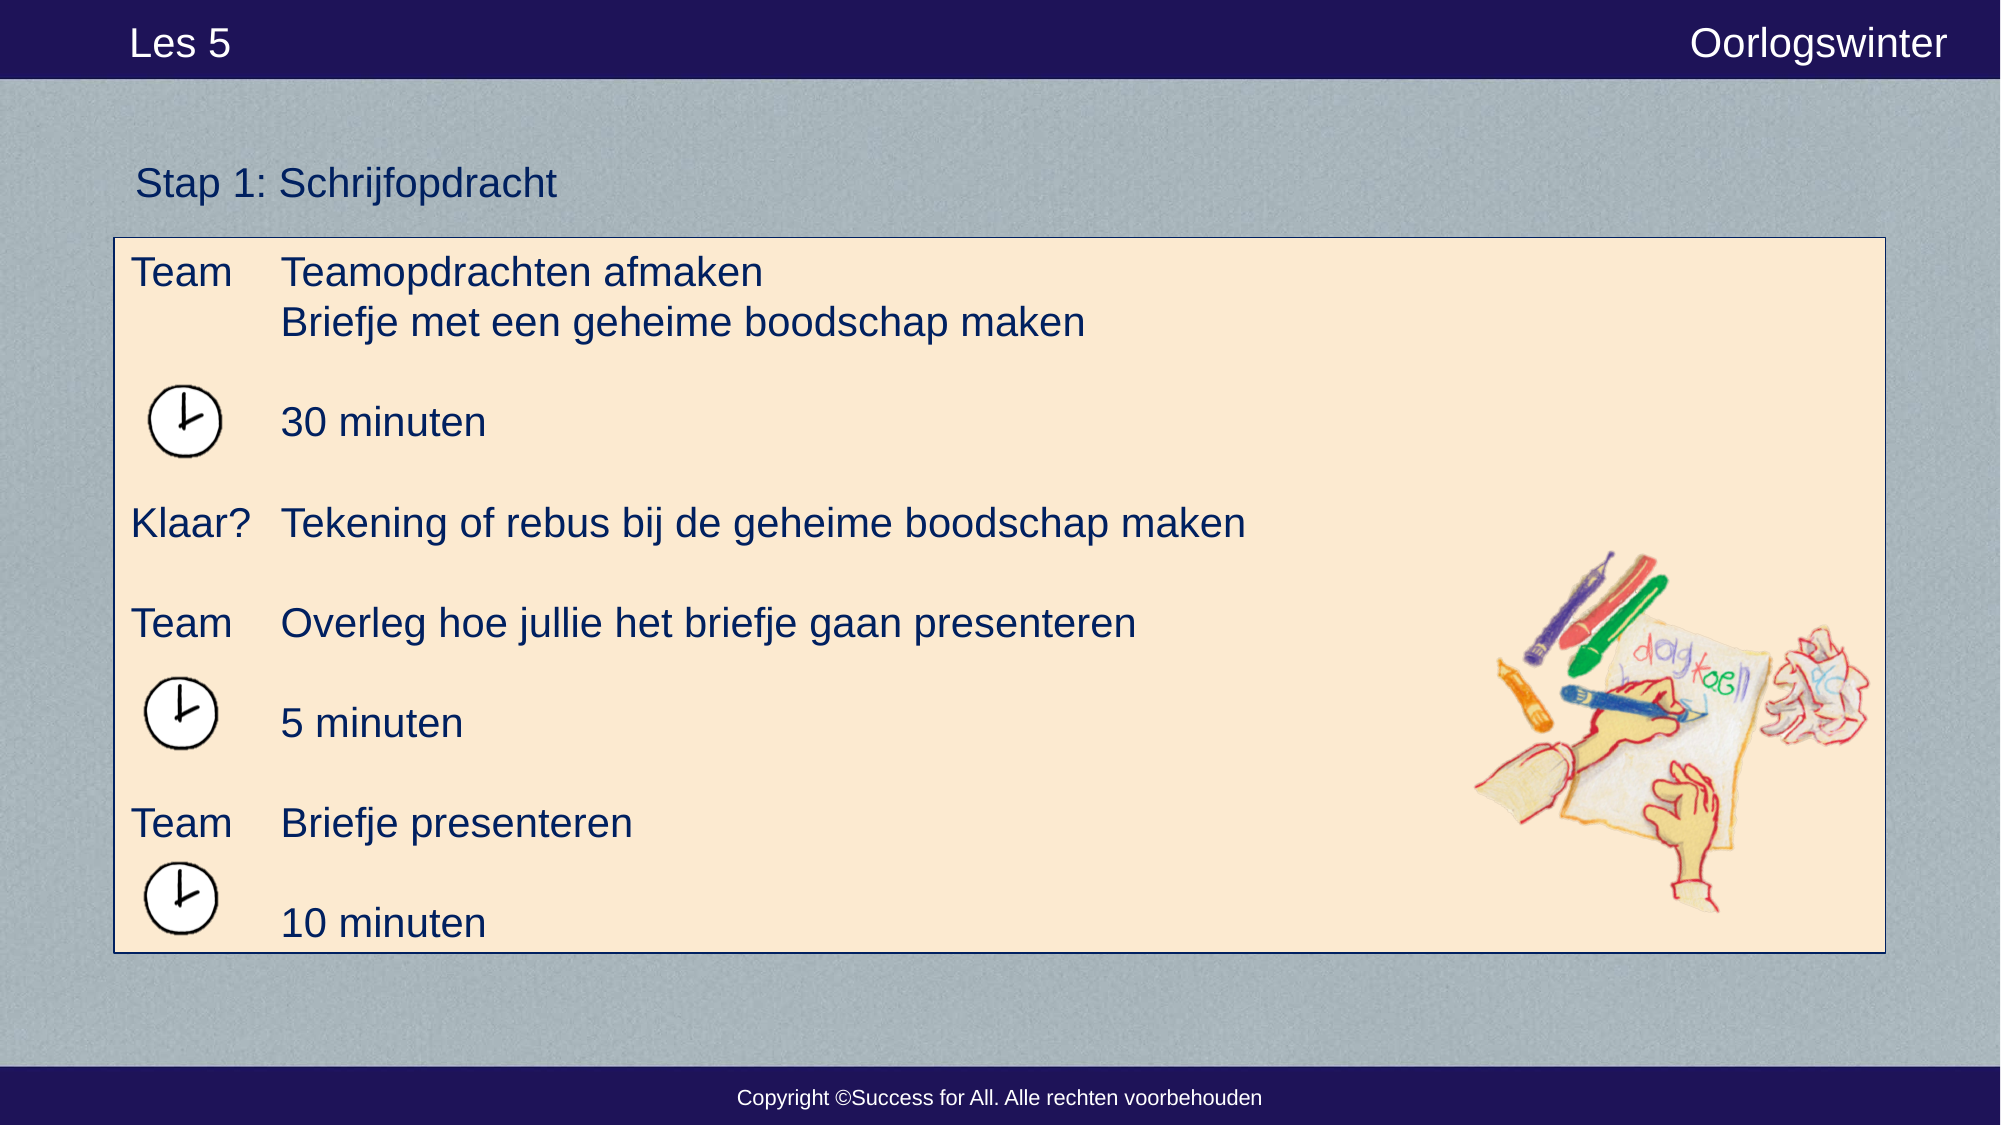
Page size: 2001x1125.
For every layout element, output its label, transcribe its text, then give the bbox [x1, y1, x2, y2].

text_box Les 5 [114, 8, 354, 74]
text_box Copyright ©Success for All. Alle rechten voorbehouden [0, 1076, 2000, 1125]
text_box Oorlogswinter [786, 8, 1963, 74]
text_box Stap 1: Schrijfopdracht [120, 148, 913, 214]
text_box Team Teamopdrachten afmaken Briefje met een geheime boodschap maken 30 minuten Klaar? Tekening of rebus bij de geheime boodschap maken Team Overleg hoe jullie het briefje gaan presenteren 5 minuten Team Briefje presenteren 10 minuten [114, 237, 1886, 953]
picture [0, 0, 2001, 1125]
